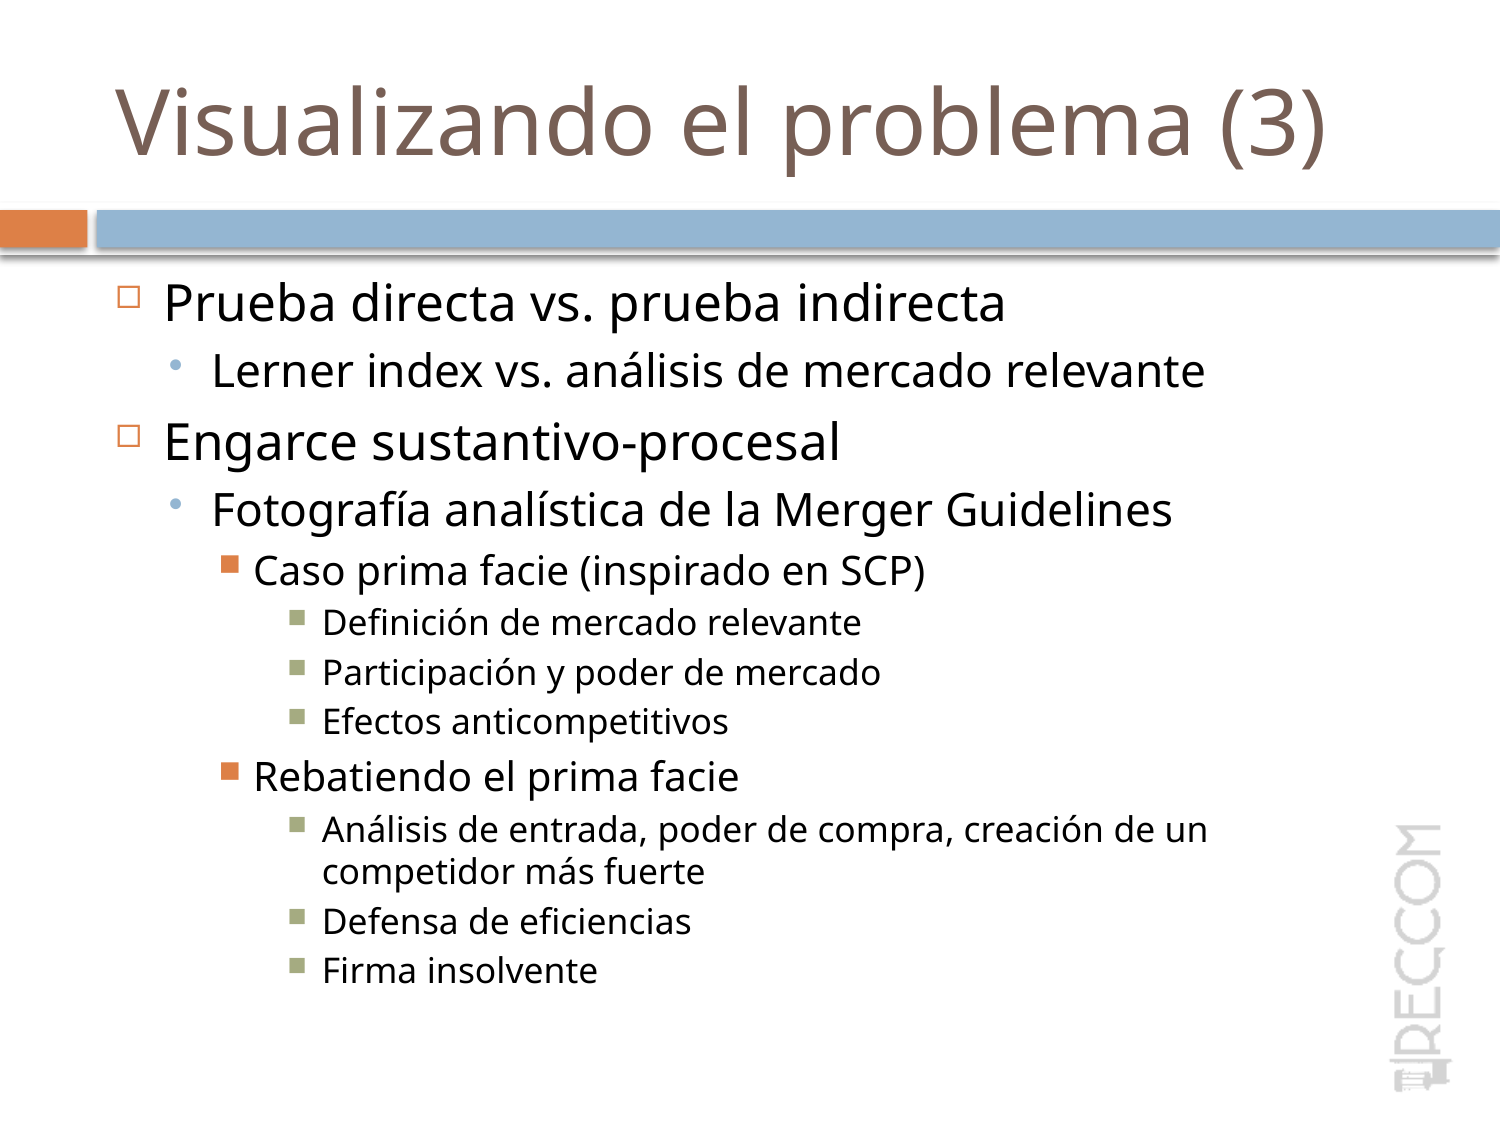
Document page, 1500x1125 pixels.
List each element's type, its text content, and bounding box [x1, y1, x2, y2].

list Prueba directa vs. prueba indirecta Lerner index vs. análisis de mercado relevante Engarce sustantivo-procesal Fotografía analística de la Merger Guidelines Caso prima facie (inspirado en SCP) Definición de mercado relevante Participación y poder de mercado Efectos anticompetitivos Rebatiendo el prima facie Análisis de entrada, poder de compra, creación de un competidor más fuerte Defensa de eficiencias Firma insolvente [100, 262, 1400, 1000]
title Visualizando el problema (3) [100, 37, 1438, 200]
